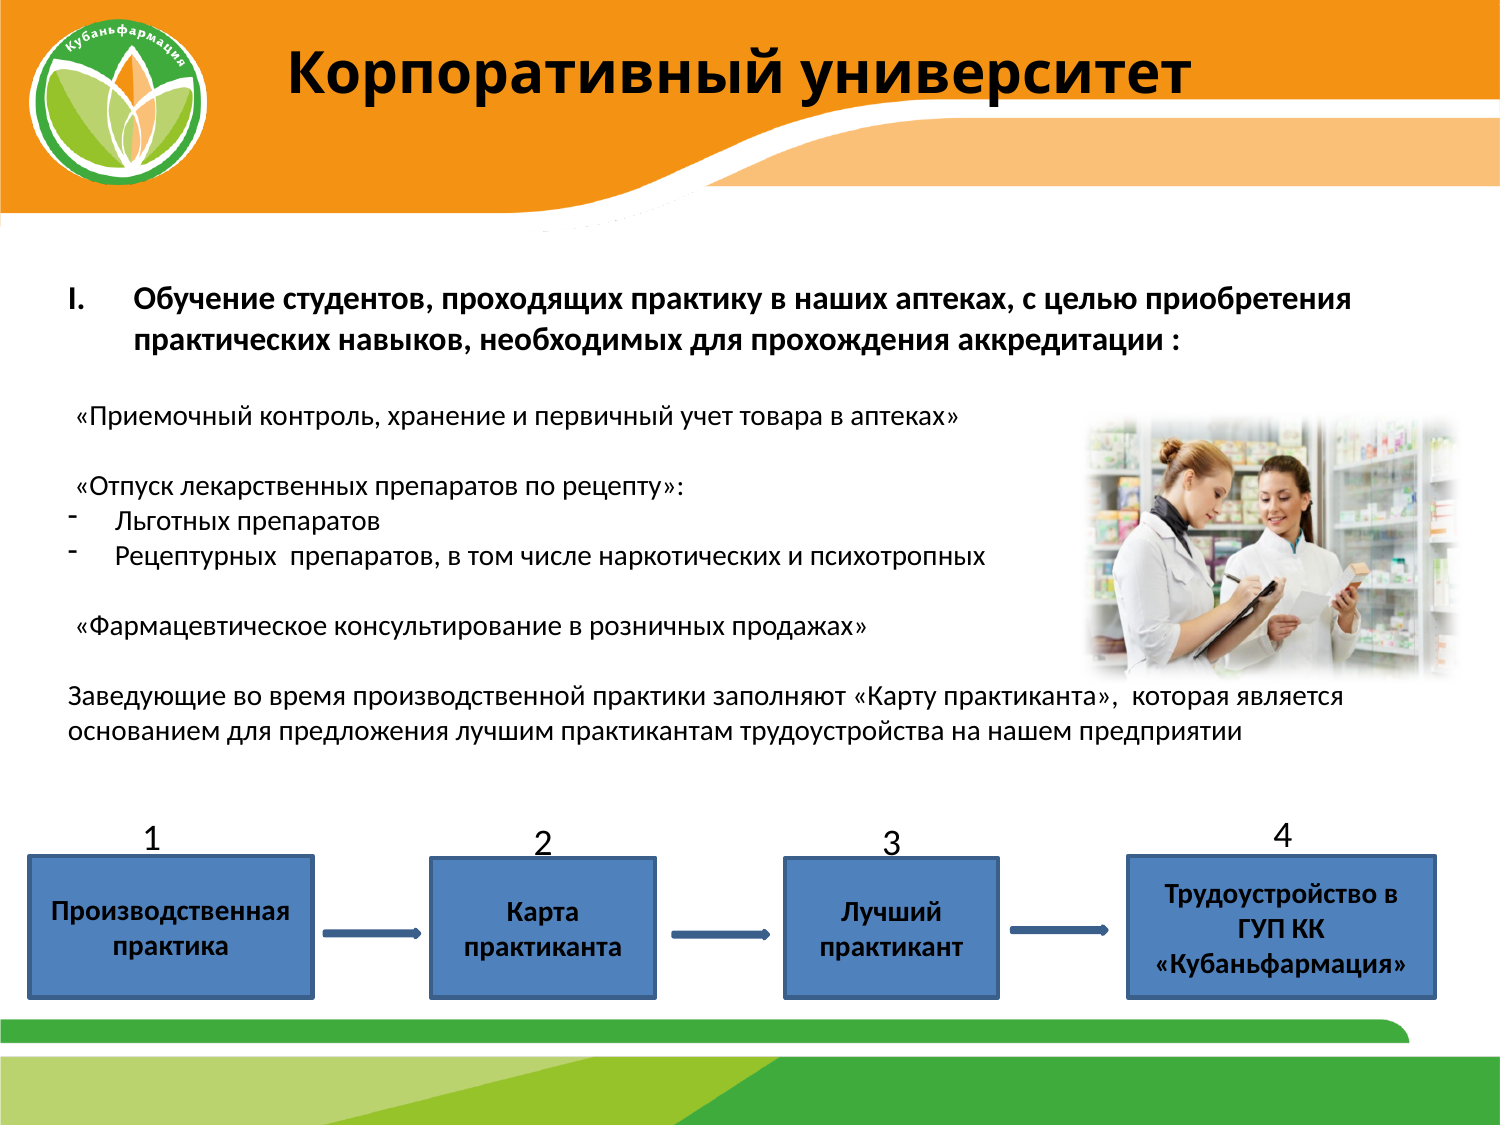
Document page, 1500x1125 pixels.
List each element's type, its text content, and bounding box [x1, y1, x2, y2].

text_box [322, 927, 422, 940]
text_box [1009, 924, 1109, 936]
text_box 2 [518, 810, 568, 871]
text_box 1 [127, 806, 177, 866]
text_box Производственная практика [27, 854, 315, 1000]
text_box Обучение студентов, проходящих практику в наших аптеках, с целью приобретения практических навыков, необходимых для прохождения аккредитации : «Приемочный контроль, хранение и первичный учет товара в аптеках» «Отпуск лекарственных препаратов по рецепту»: Льготных препаратов Рецептурных препаратов, в том числе наркотических и психотропных «Фармацевтическое консультирование в розничных продажах» Заведующие во время производственной практики заполняют «Карту практиканта», которая является основанием для предложения лучшим практикантам трудоустройства на нашем предприятии [53, 184, 1447, 794]
text_box 4 [1258, 802, 1308, 863]
text_box Карта практиканта [429, 856, 657, 1000]
text_box Лучший практикант [783, 856, 1000, 1000]
text_box Корпоративный университет [271, 27, 1265, 113]
text_box 3 [867, 810, 917, 871]
text_box Трудоустройство в ГУП КК «Кубаньфармация» [1126, 854, 1437, 1000]
picture [0, 0, 1500, 1125]
text_box [671, 928, 771, 941]
